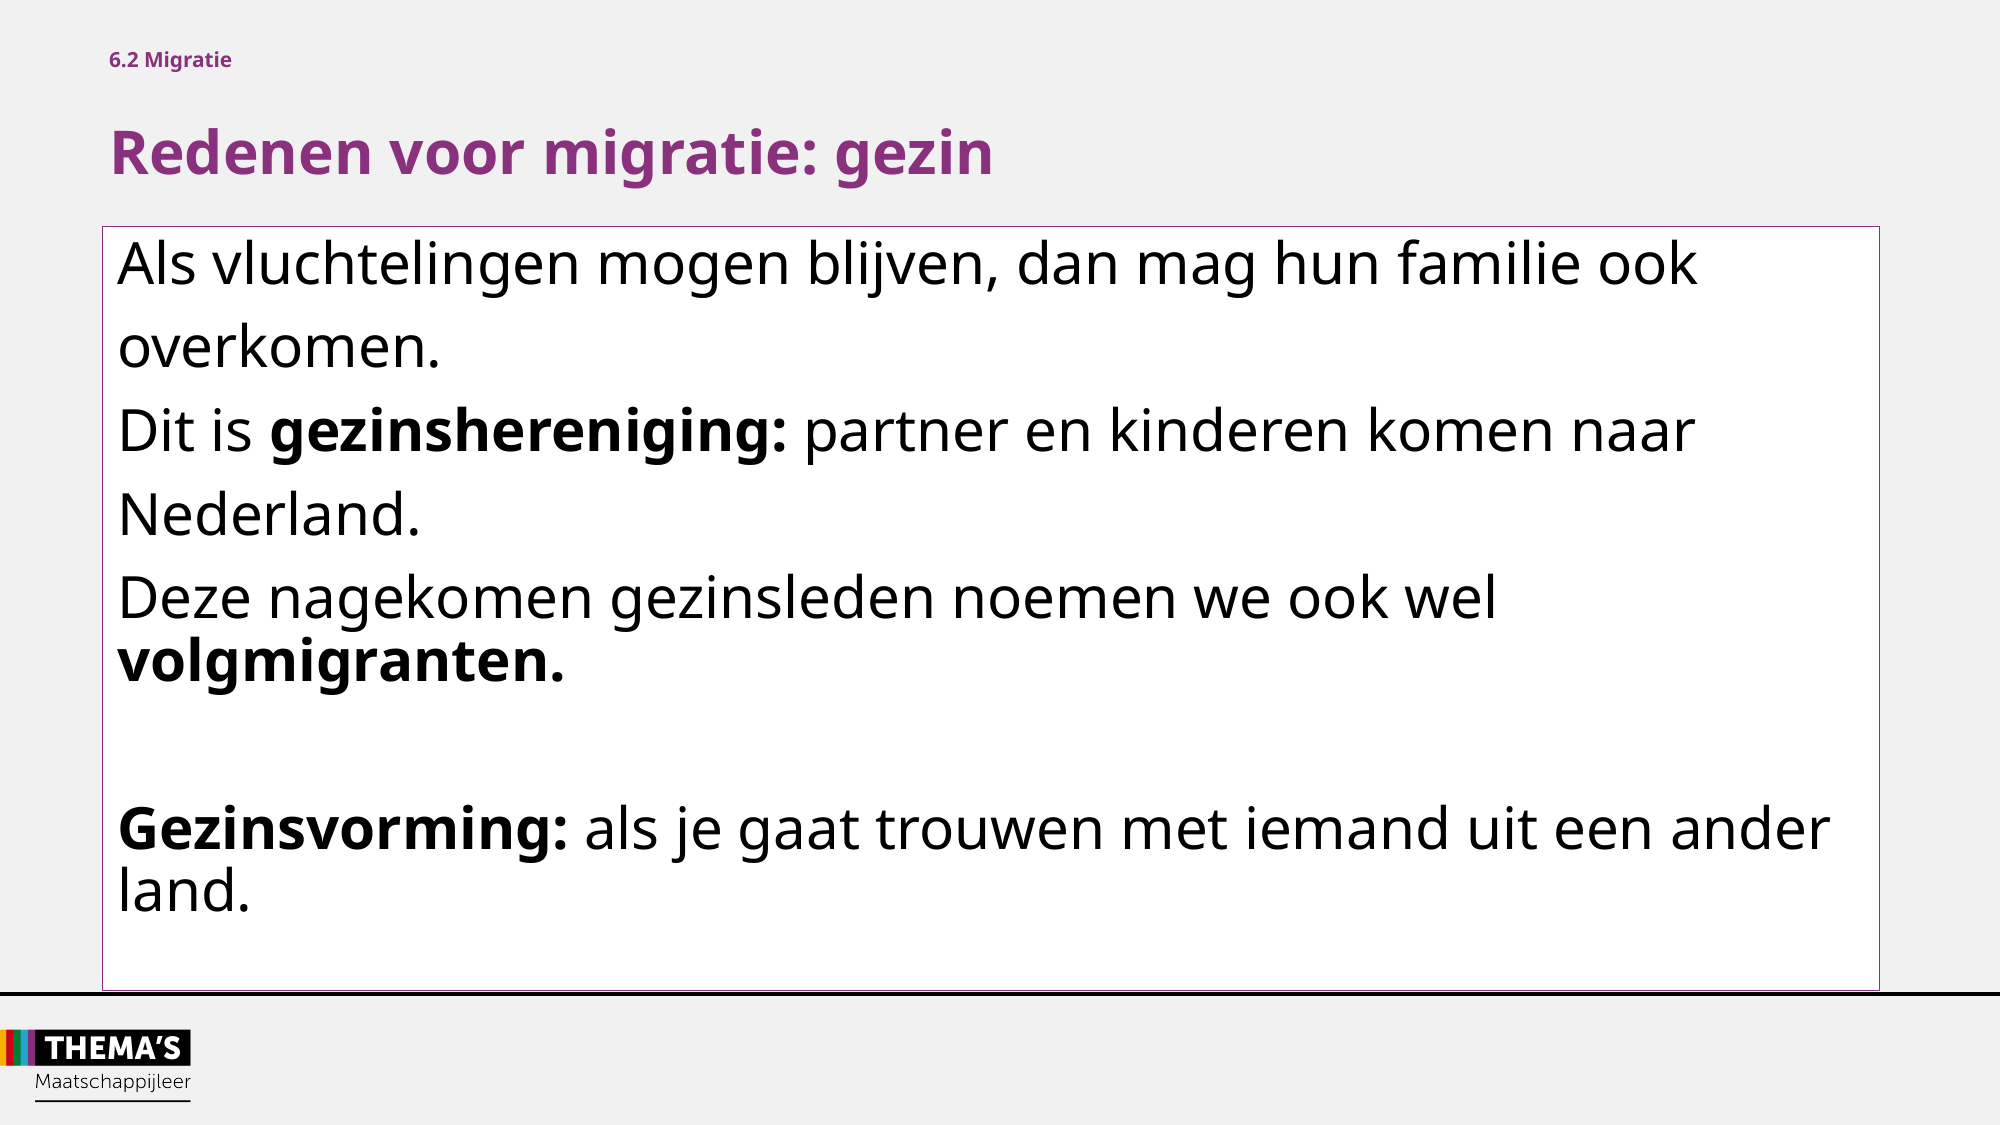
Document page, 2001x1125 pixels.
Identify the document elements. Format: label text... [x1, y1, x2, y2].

list Redenen voor migratie: gezin [94, 114, 1879, 205]
picture [0, 993, 203, 1125]
list Als vluchtelingen mogen blijven, dan mag hun familie ook overkomen. Dit is gezinshereniging: partner en kinderen komen naar Nederland. Deze nagekomen gezinsleden noemen we ook wel volgmigranten. Gezinsvorming: als je gaat trouwen met iemand uit een ander land. [102, 226, 1880, 991]
list 6.2 Migratie [94, 33, 941, 88]
